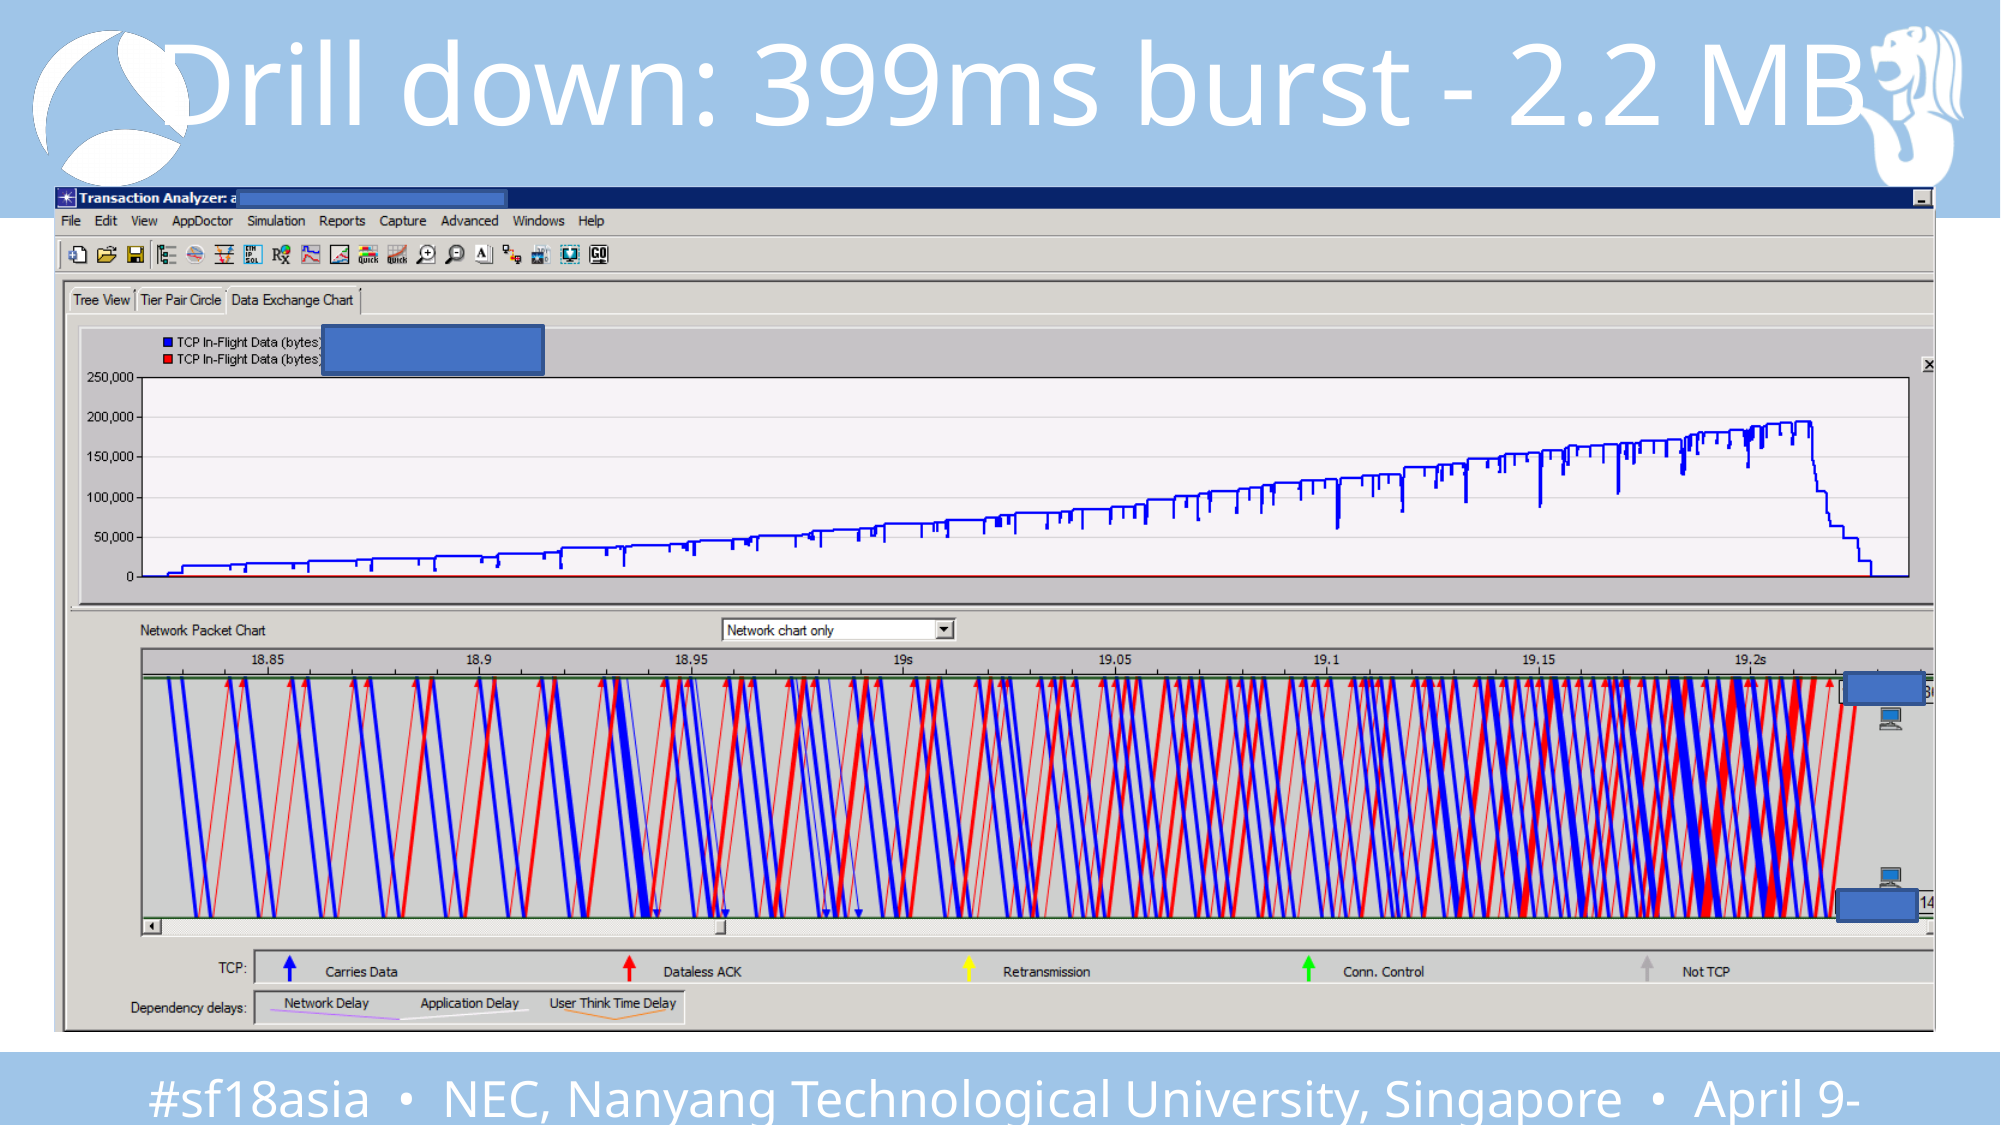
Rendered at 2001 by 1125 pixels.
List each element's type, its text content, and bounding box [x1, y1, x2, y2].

title Drill down: 399ms burst - 2.2 MB [31, 24, 1994, 155]
picture [32, 155, 1964, 1032]
